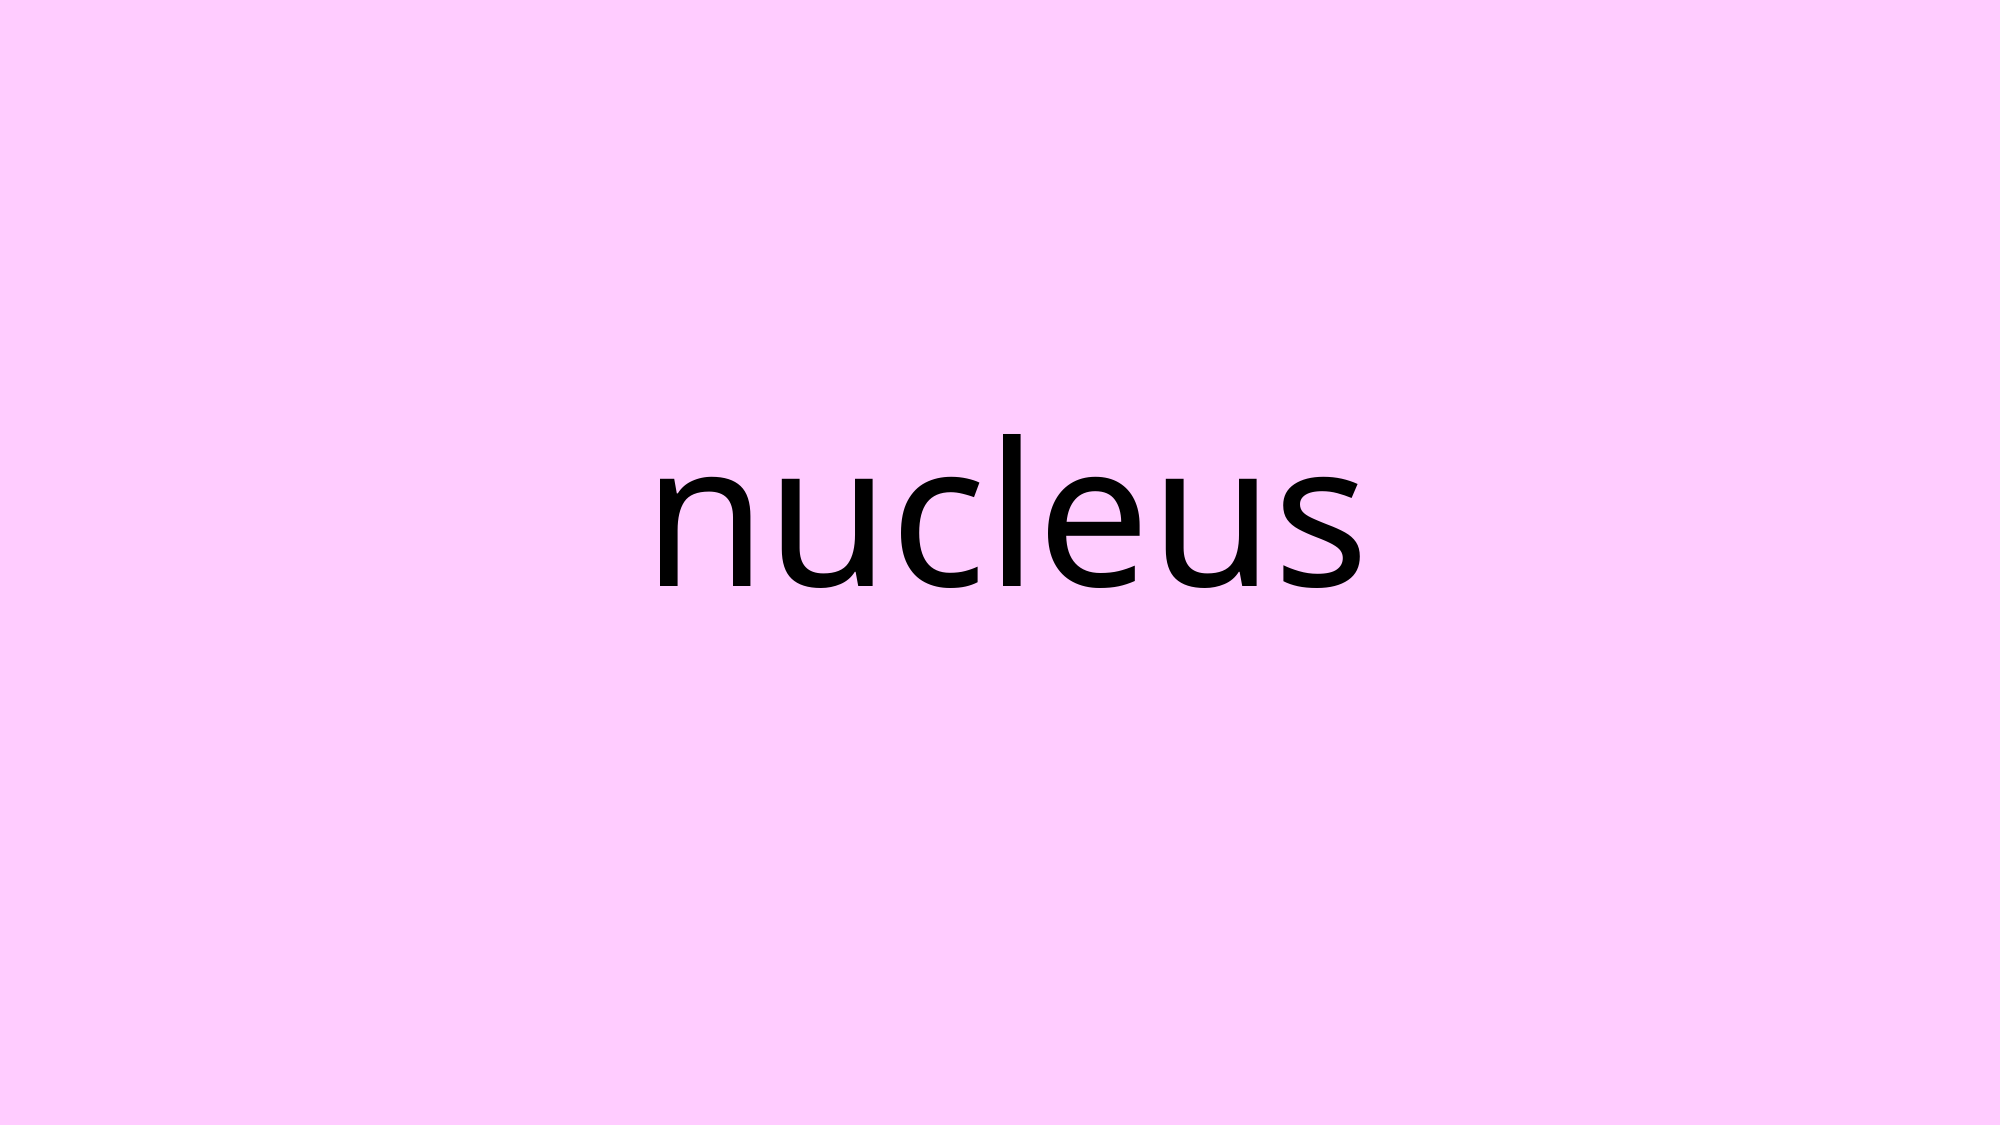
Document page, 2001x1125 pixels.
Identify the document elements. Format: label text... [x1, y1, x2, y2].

title nucleus [262, 412, 1750, 631]
